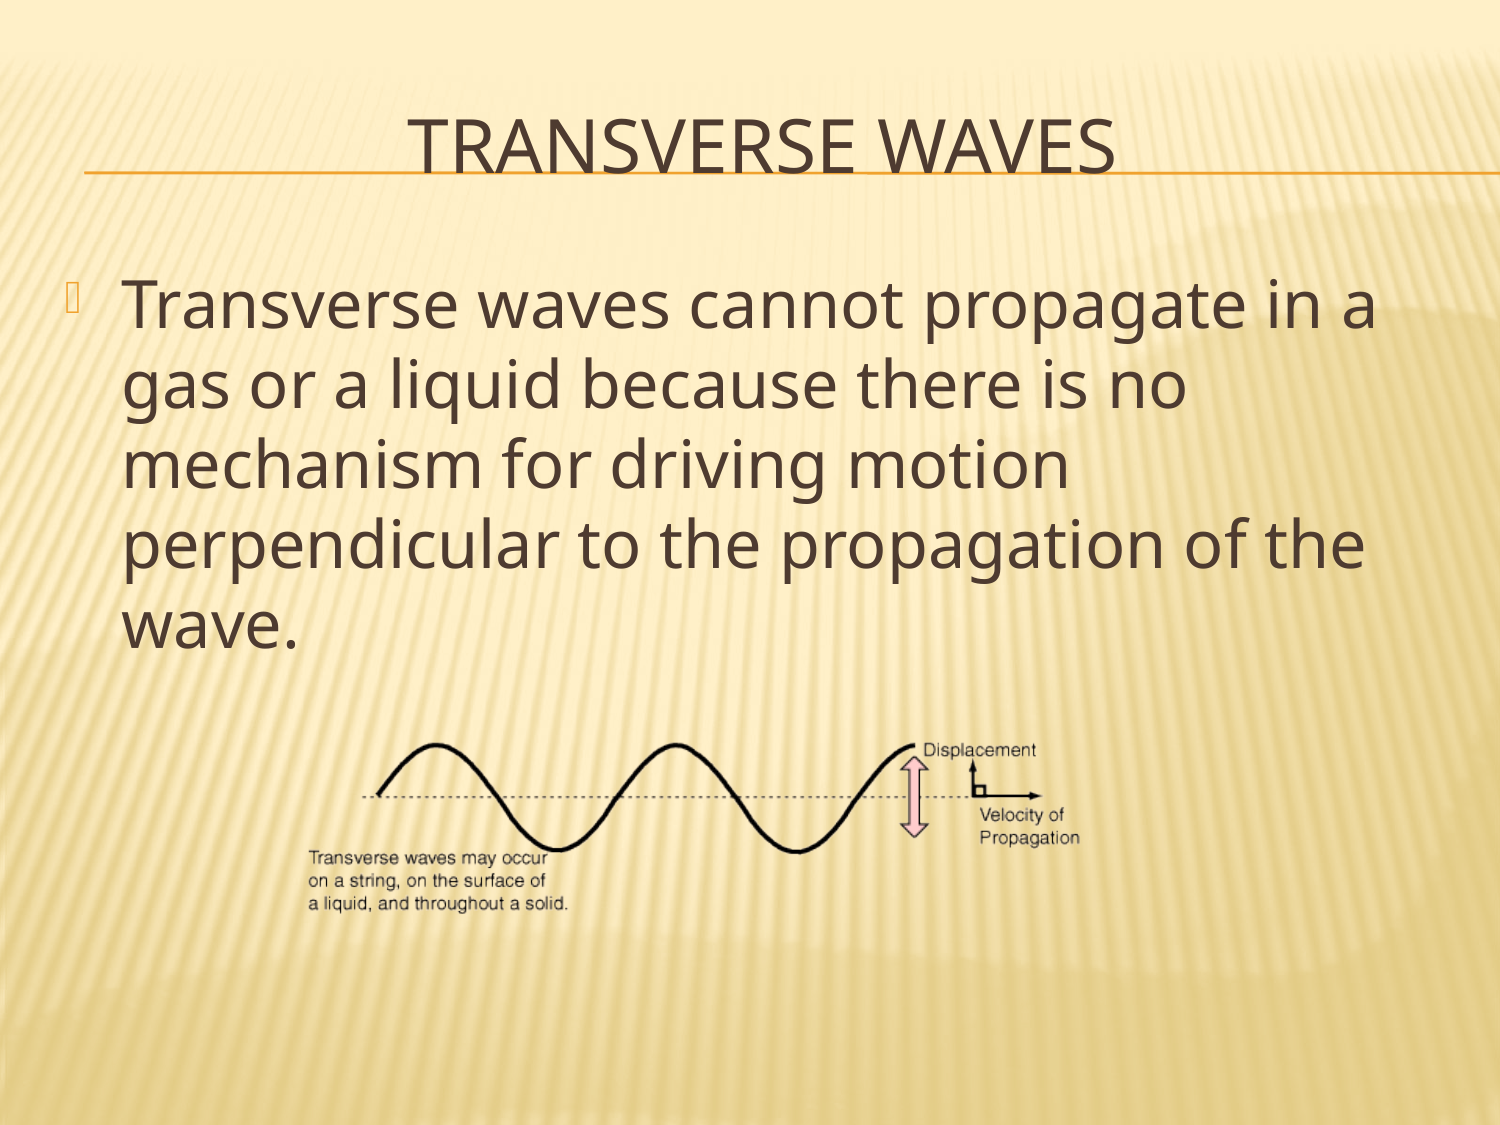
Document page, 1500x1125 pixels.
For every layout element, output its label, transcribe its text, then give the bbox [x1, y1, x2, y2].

list Transverse waves cannot propagate in a gas or a liquid because there is no mechanism for driving motion perpendicular to the propagation of the wave. [50, 254, 1475, 998]
picture [300, 727, 1102, 922]
title Transverse Waves [50, 75, 1475, 213]
